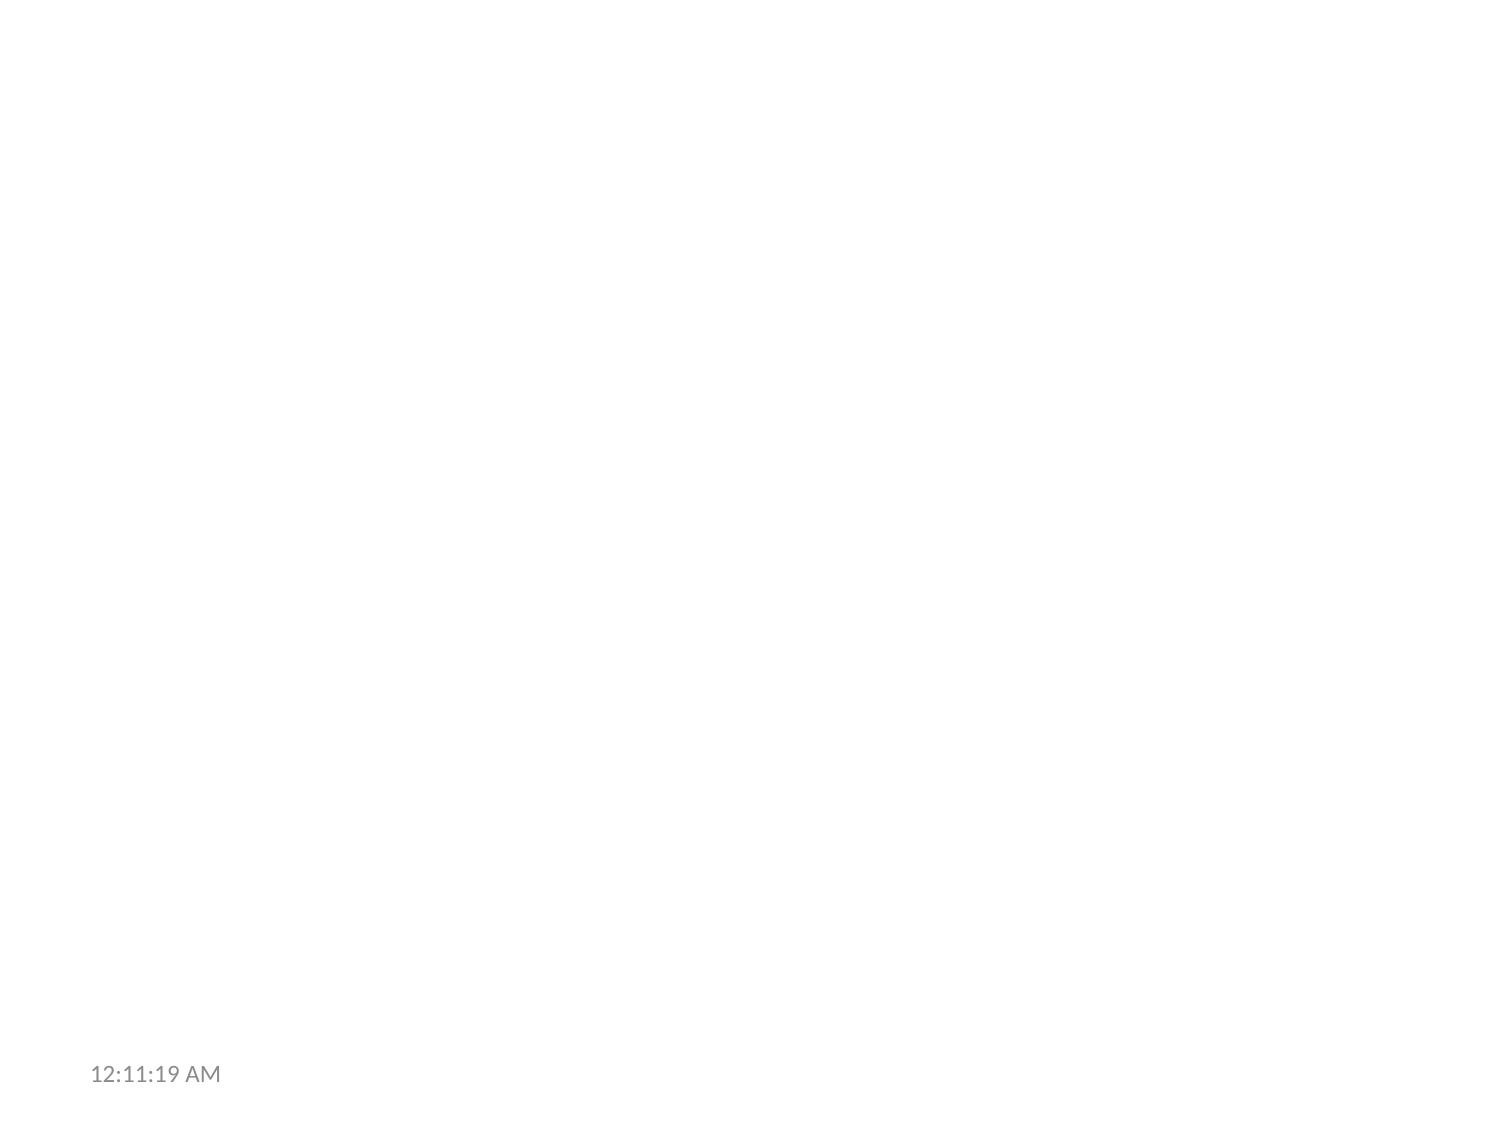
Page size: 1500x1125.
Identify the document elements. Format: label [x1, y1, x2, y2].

slide_number [75, 1042, 425, 1103]
